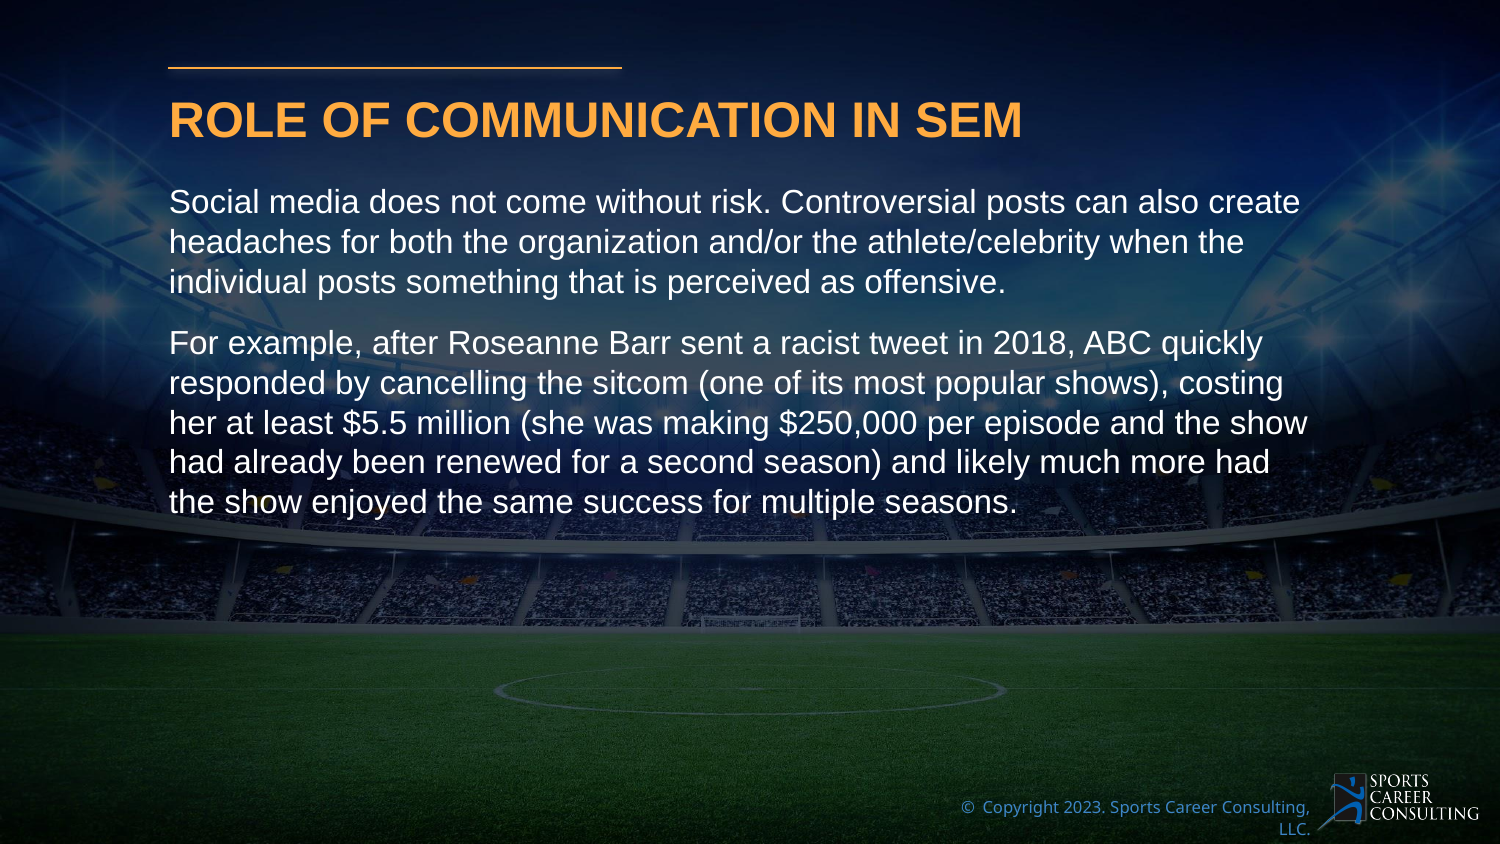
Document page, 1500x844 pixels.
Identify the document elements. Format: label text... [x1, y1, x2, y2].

text_box © Copyright 2023. Sports Career Consulting, LLC. [914, 769, 1326, 844]
picture [0, 0, 1500, 844]
title ROLE OF COMMUNICATION IN SEM [153, 72, 1095, 165]
list Social media does not come without risk. Controversial posts can also create headaches for both the organization and/or the athlete/celebrity when the individual posts something that is perceived as offensive. For example, after Roseanne Barr sent a racist tweet in 2018, ABC quickly responded by cancelling the sitcom (one of its most popular shows), costing her at least $5.5 million (she was making $250,000 per episode and the show had already been renewed for a second season) and likely much more had the show enjoyed the same success for multiple seasons. [153, 165, 1331, 710]
